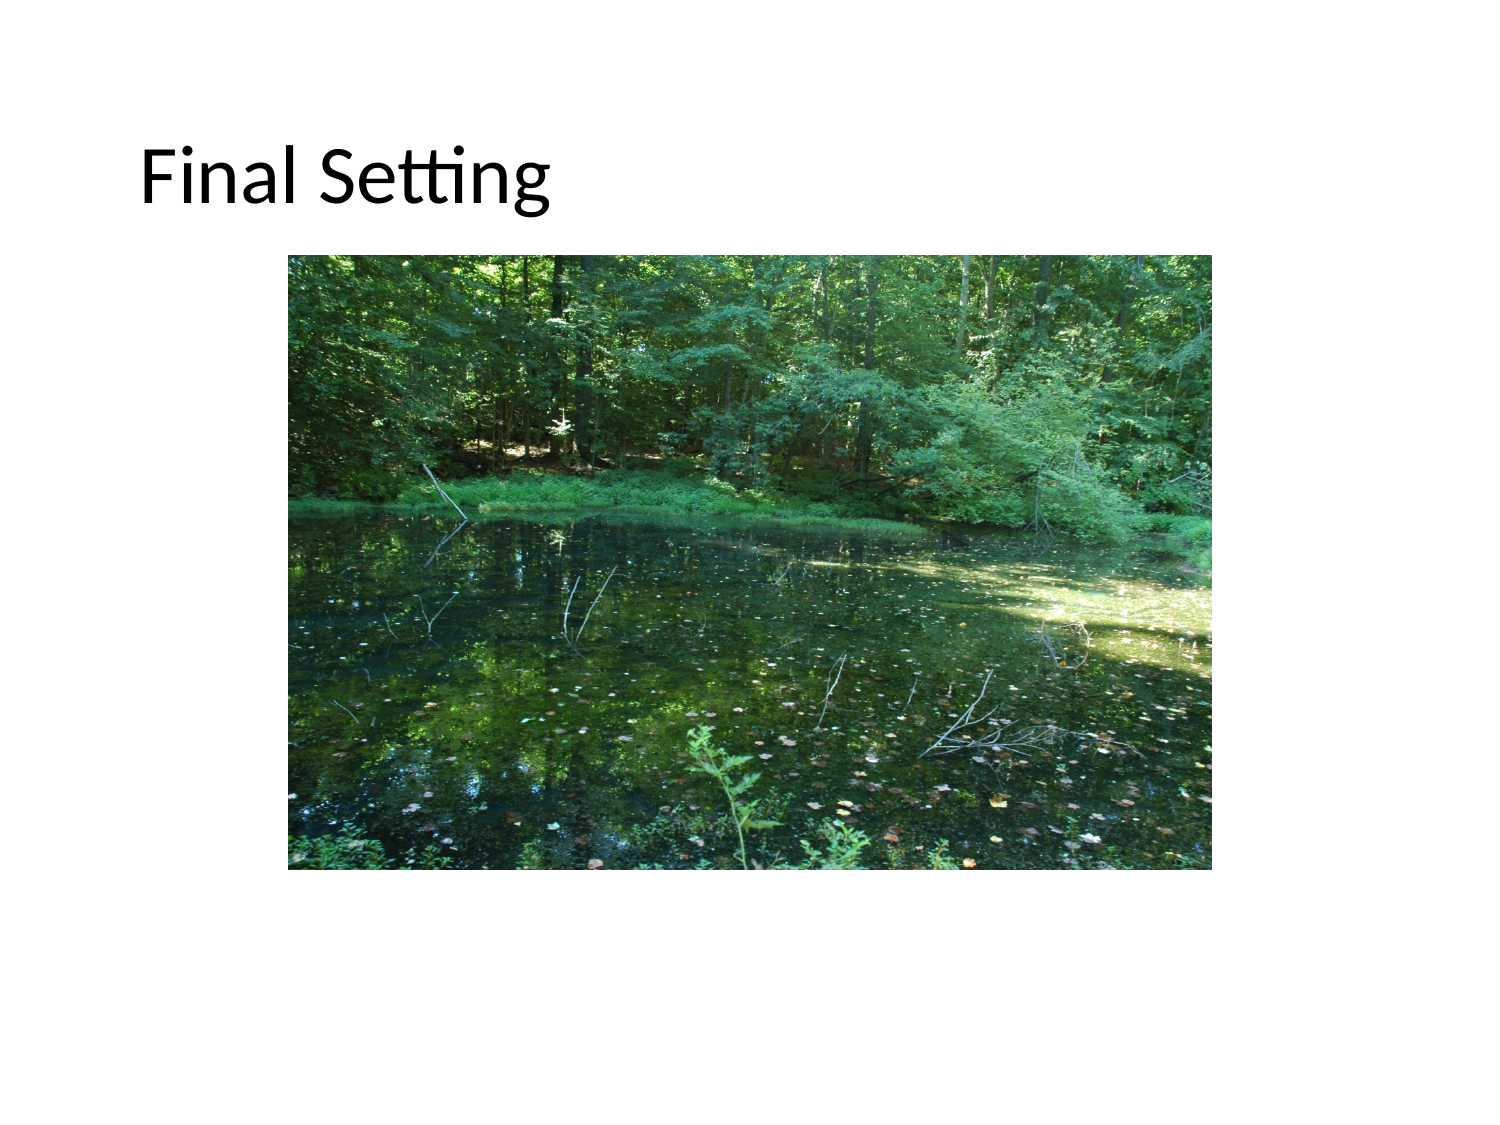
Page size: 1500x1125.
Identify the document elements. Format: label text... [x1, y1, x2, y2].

text_box Final Setting [124, 112, 1400, 428]
picture [287, 254, 1213, 871]
